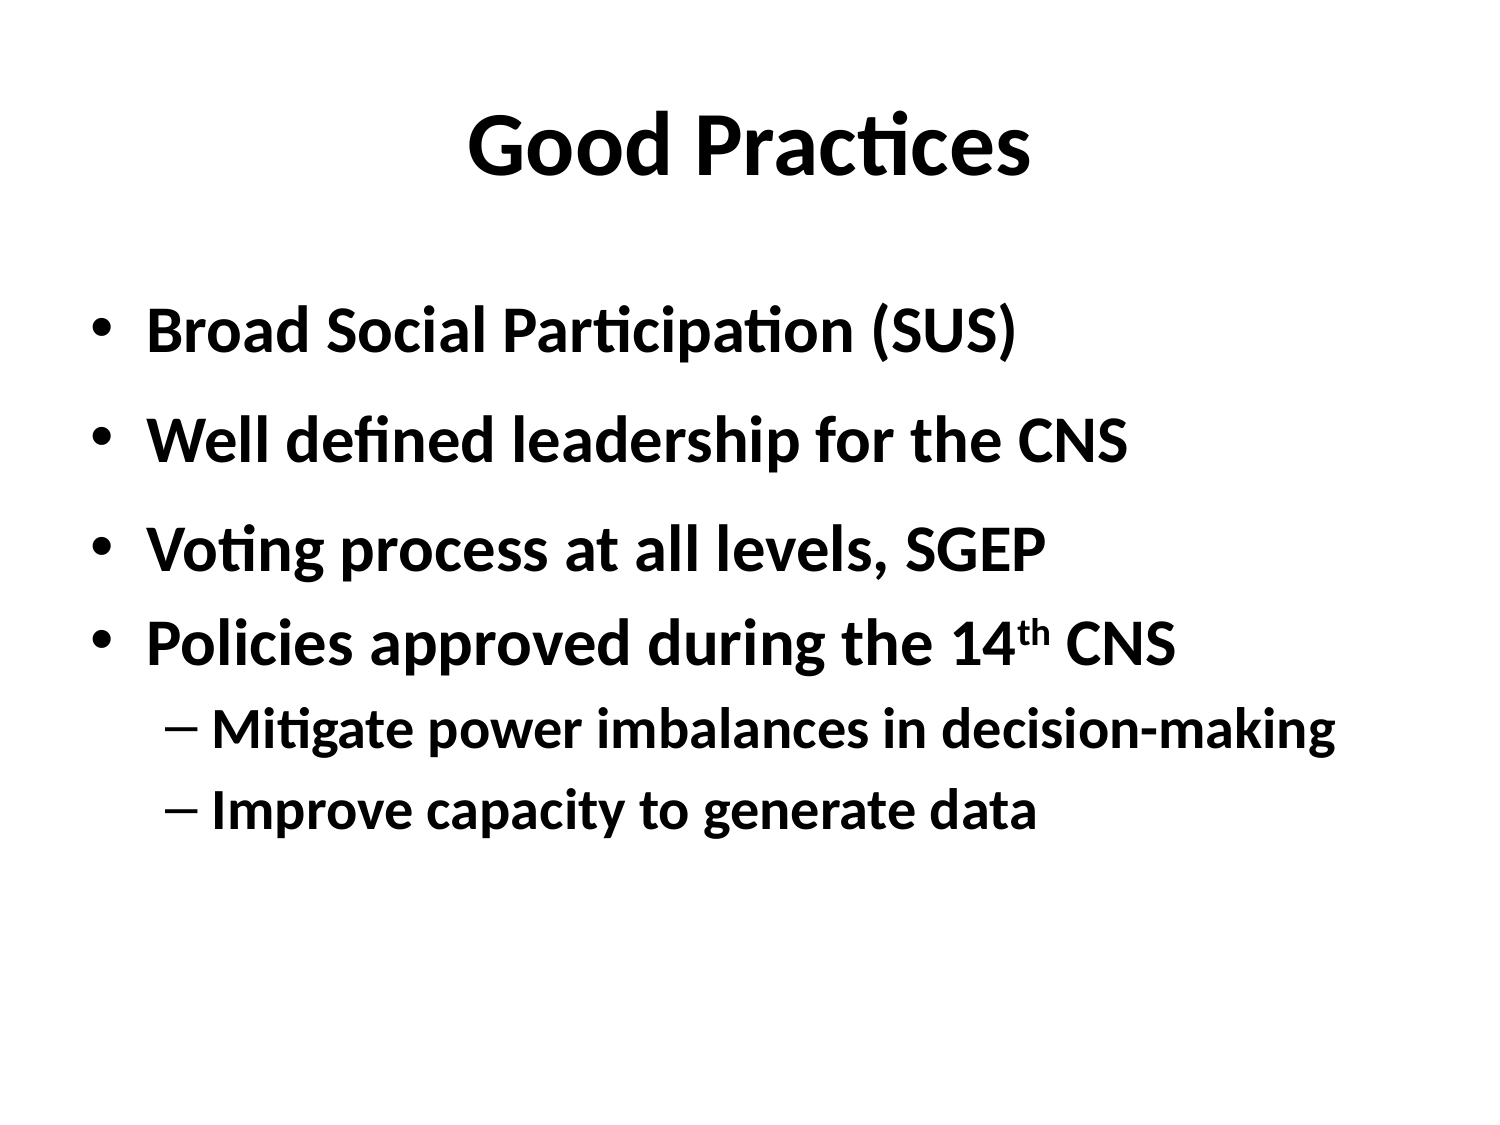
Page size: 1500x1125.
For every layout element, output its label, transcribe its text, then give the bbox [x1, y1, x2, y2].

title Good Practices [75, 45, 1425, 233]
list Broad Social Participation (SUS) Well defined leadership for the CNS Voting process at all levels, SGEP Policies approved during the 14th CNS Mitigate power imbalances in decision-making Improve capacity to generate data [75, 262, 1425, 1005]
